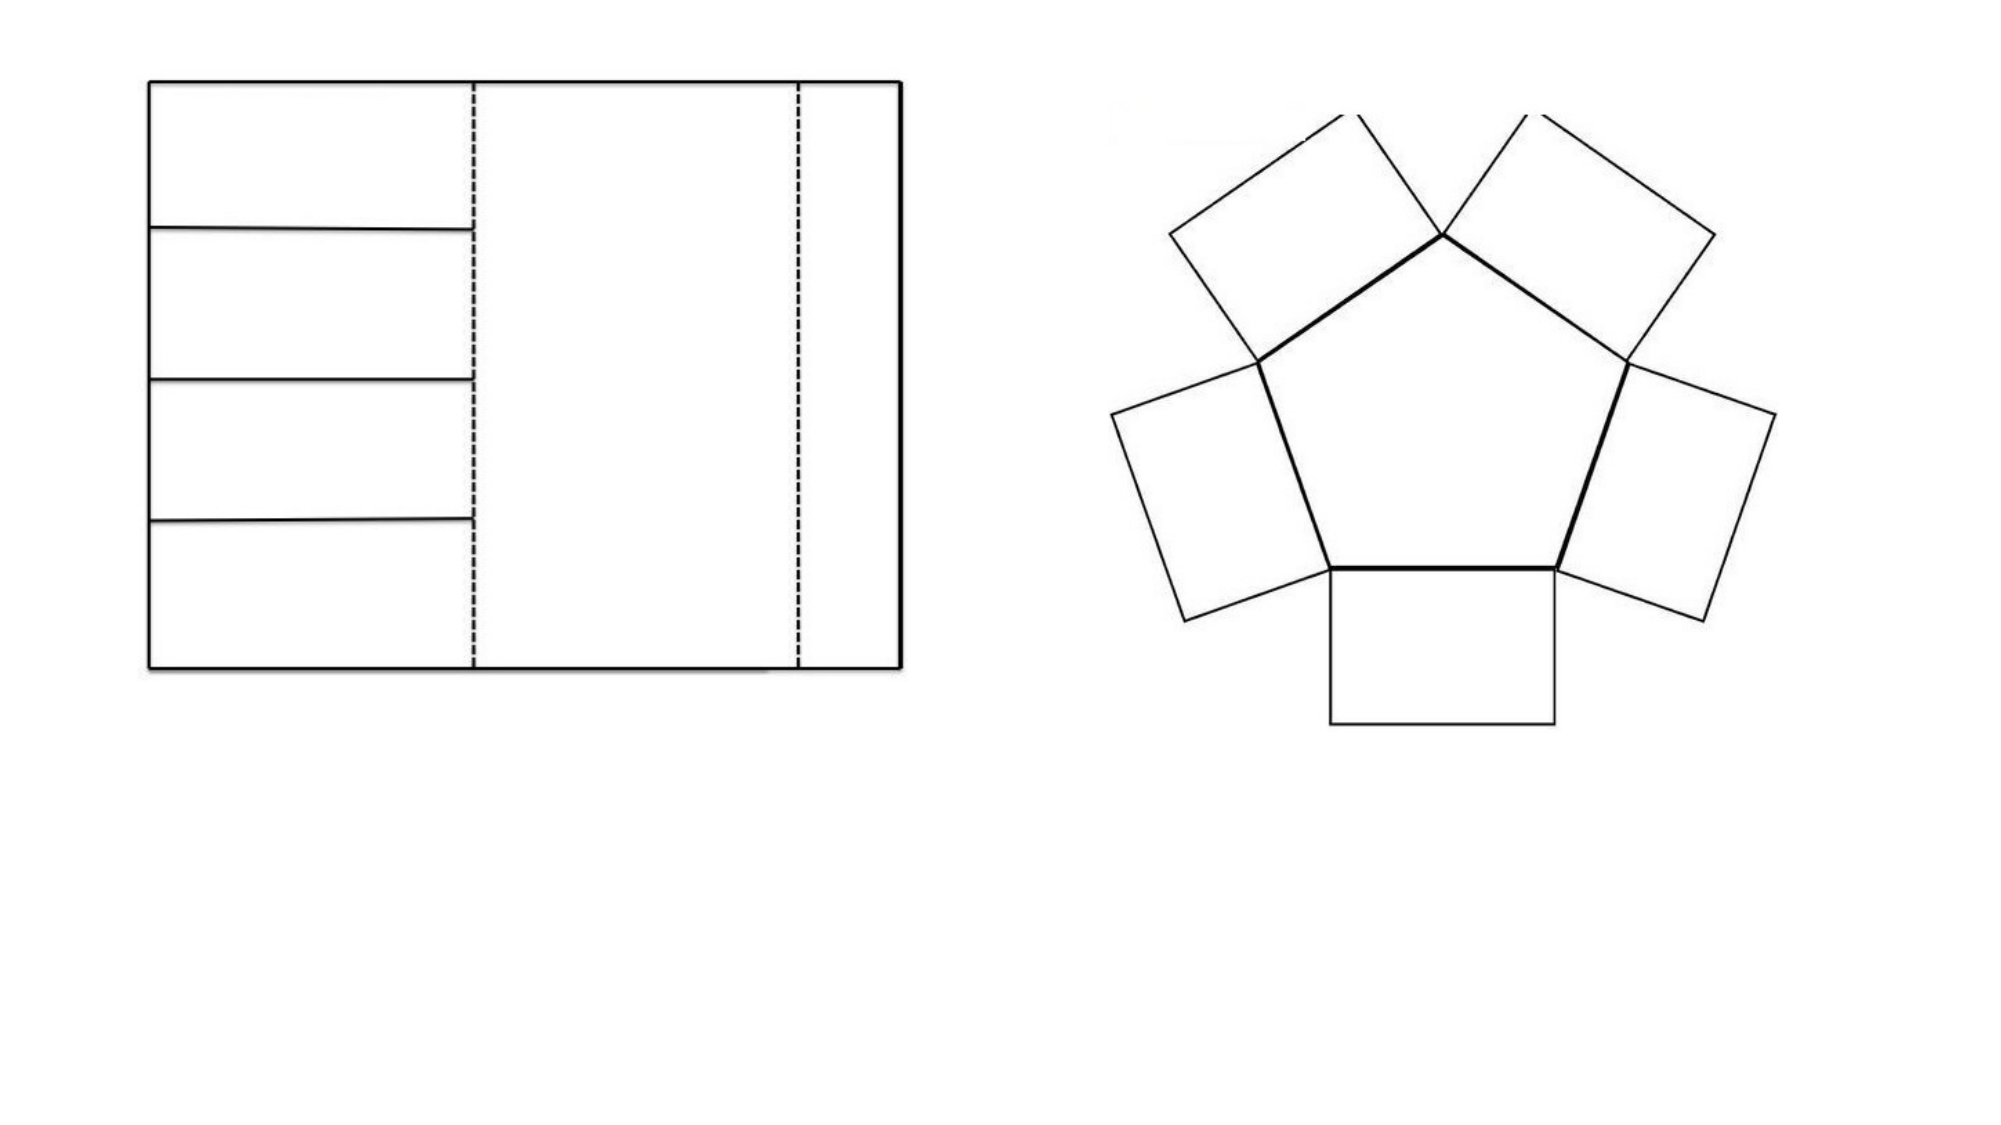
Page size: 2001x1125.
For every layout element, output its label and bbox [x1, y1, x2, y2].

picture [137, 68, 908, 686]
picture [1108, 101, 1778, 739]
